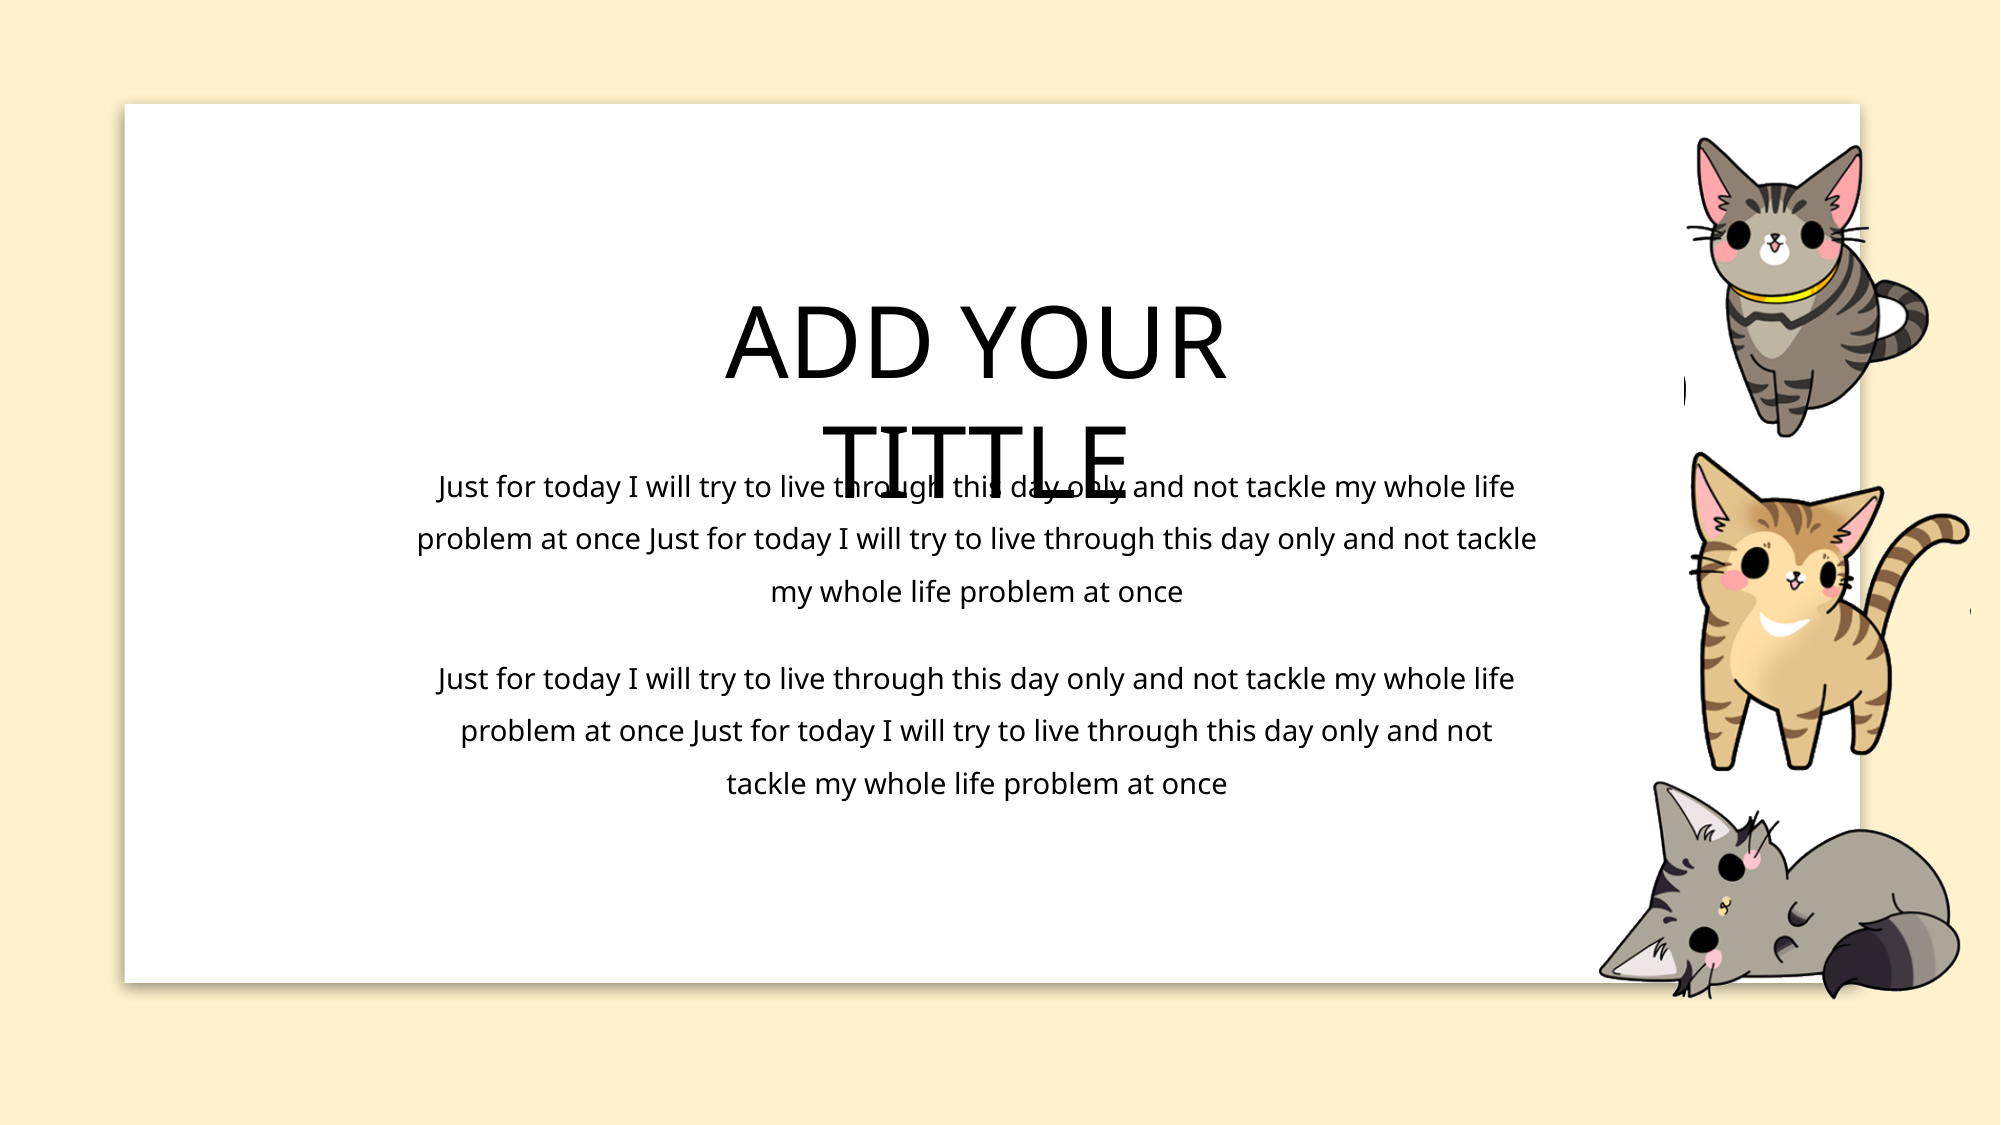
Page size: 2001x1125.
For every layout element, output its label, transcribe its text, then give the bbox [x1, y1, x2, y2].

text_box Just for today I will try to live through this day only and not tackle my whole life problem at once Just for today I will try to live through this day only and not tackle my whole life problem at once [402, 635, 1552, 808]
text_box [124, 103, 1861, 984]
text_box ADD YOUR TITTLE [606, 270, 1348, 443]
picture [1580, 111, 1971, 1009]
text_box Just for today I will try to live through this day only and not tackle my whole life problem at once Just for today I will try to live through this day only and not tackle my whole life problem at once [397, 443, 1558, 616]
